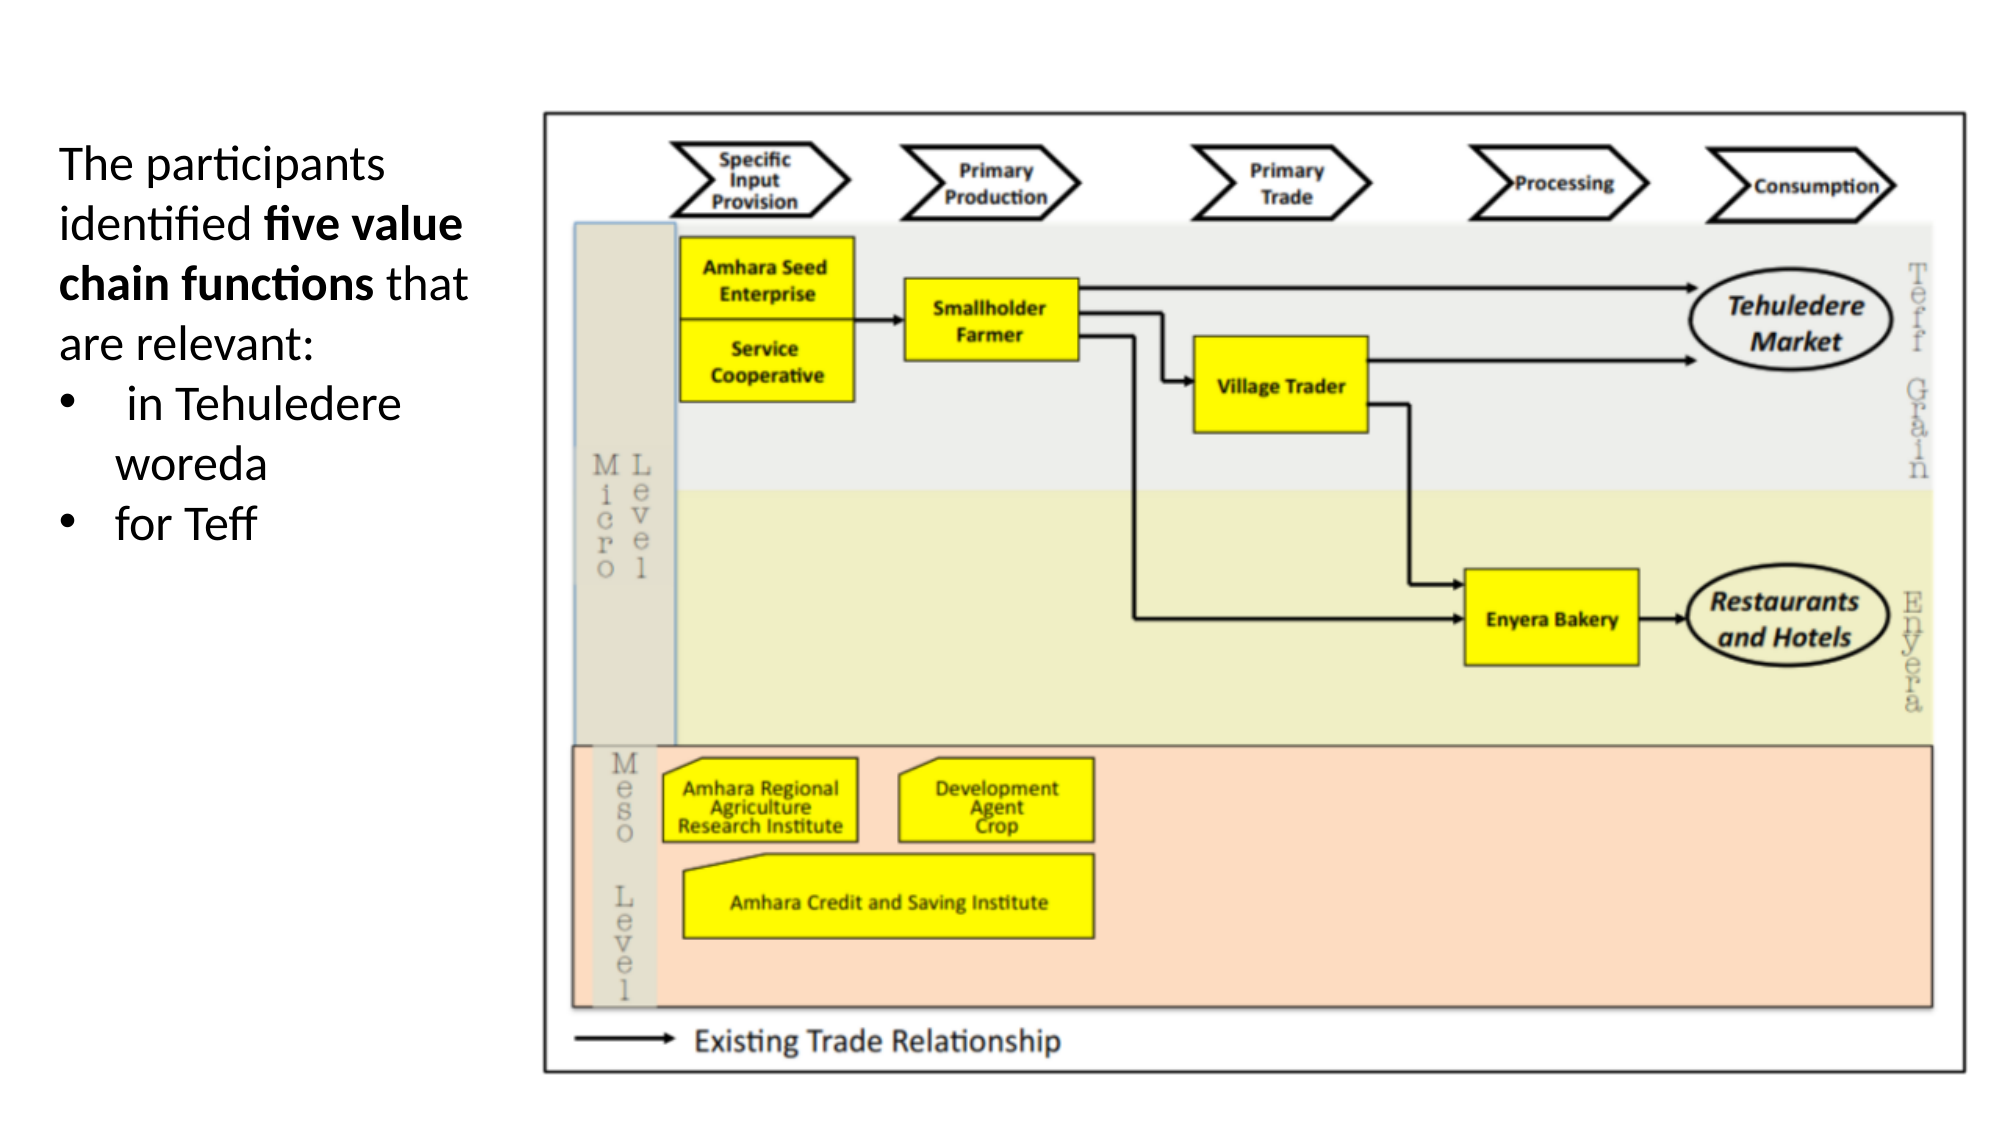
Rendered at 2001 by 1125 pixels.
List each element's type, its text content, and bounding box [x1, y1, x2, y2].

picture [533, 100, 1982, 1087]
text_box The participants identified five value chain functions that are relevant: in Tehuledere woreda for Teff [43, 123, 507, 558]
